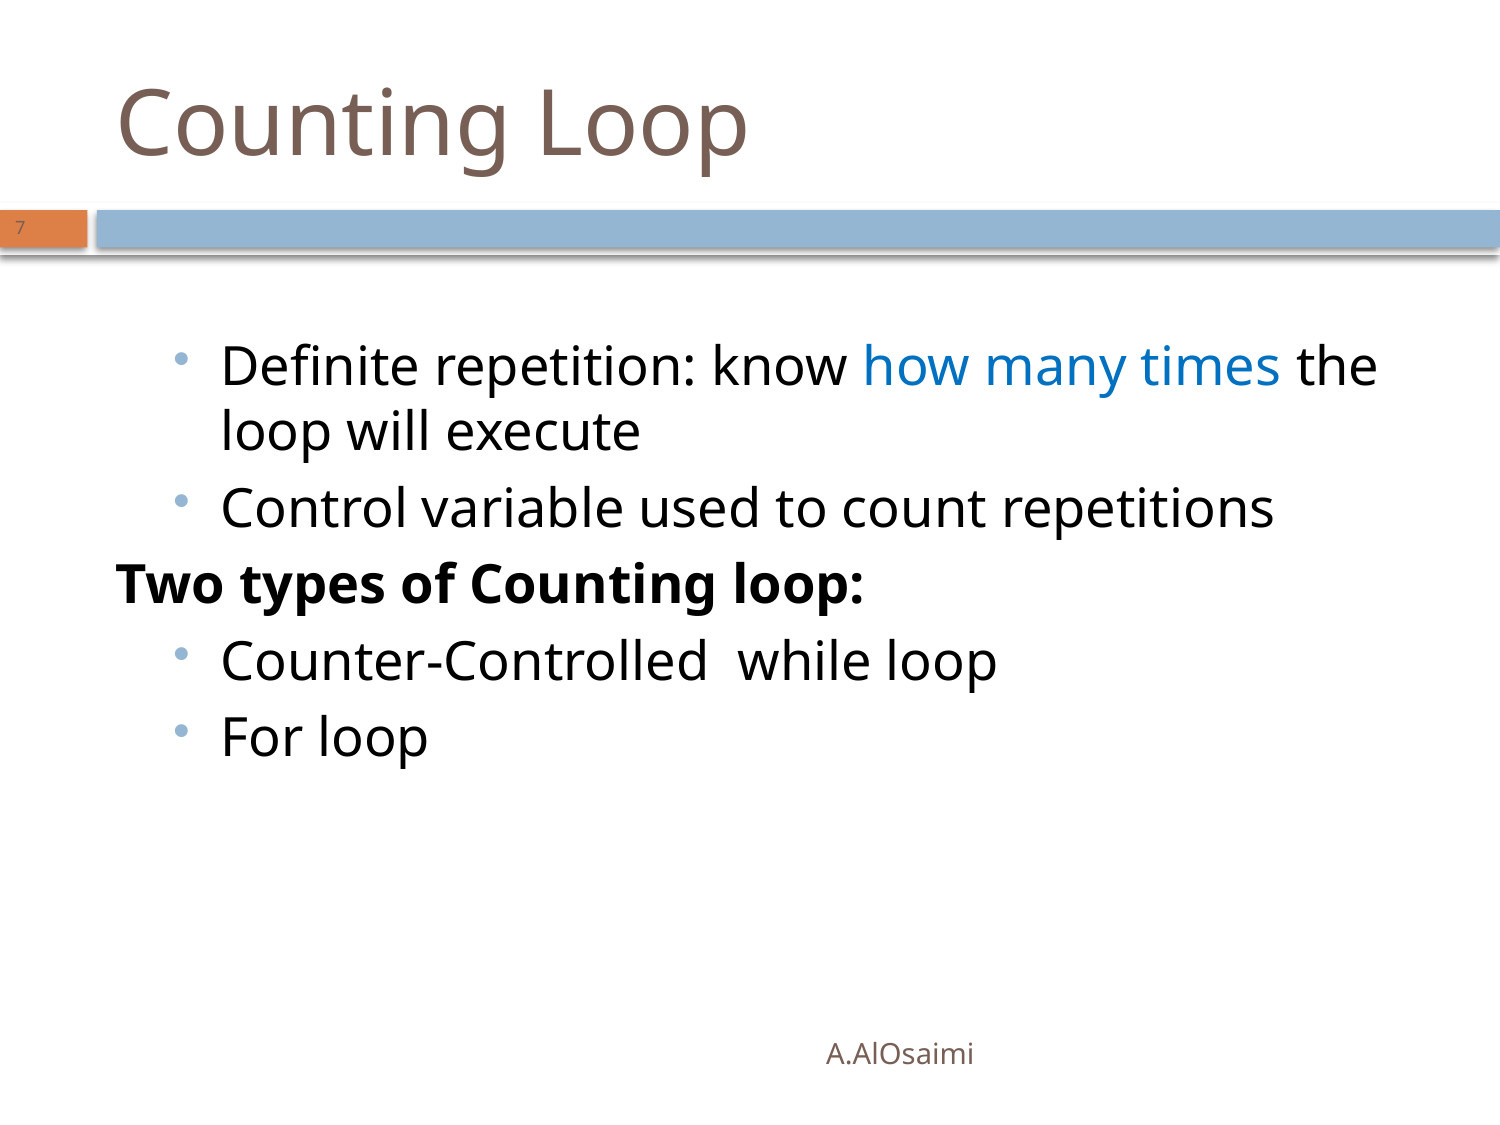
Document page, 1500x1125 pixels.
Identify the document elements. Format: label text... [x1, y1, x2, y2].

footer A.AlOsaimi [99, 1024, 990, 1085]
list Definite repetition: know how many times the loop will execute Control variable used to count repetitions Two types of Counting loop: Counter-Controlled while loop For loop [100, 262, 1438, 1000]
title Counting Loop [100, 37, 1438, 200]
slide_number 7 [0, 208, 88, 249]
